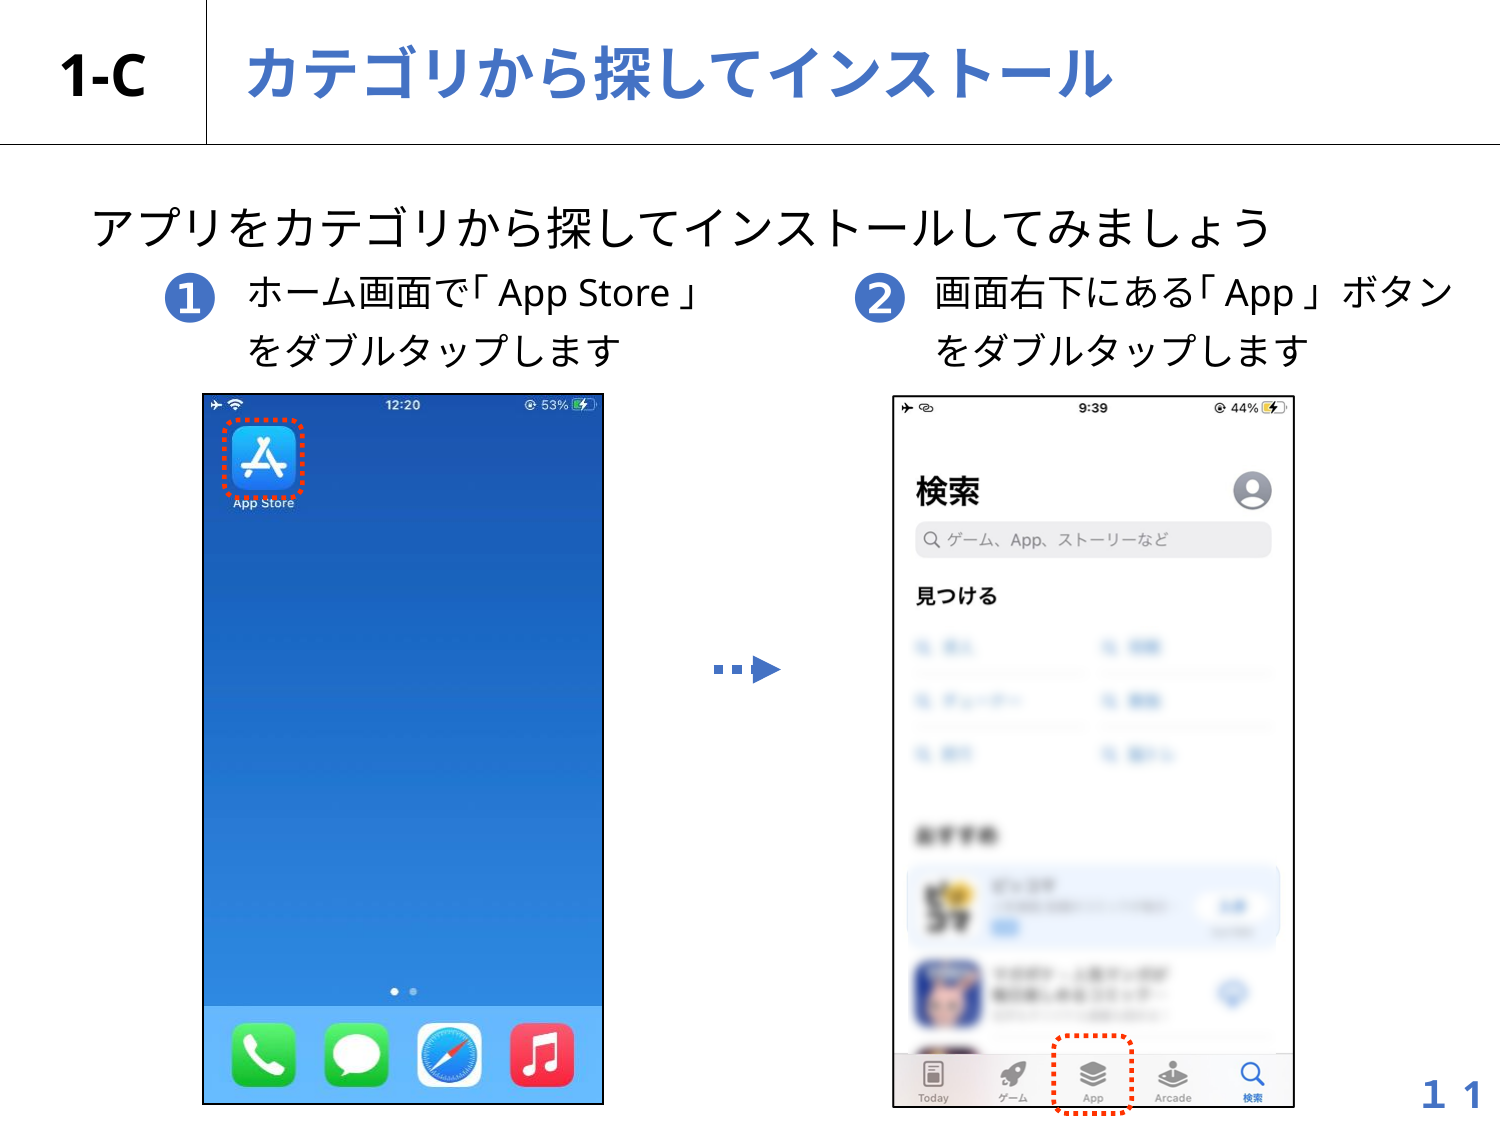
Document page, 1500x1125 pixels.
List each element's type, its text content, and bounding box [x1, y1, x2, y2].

text_box １1 [1399, 1063, 1500, 1123]
text_box ホーム画面で｢App Store｣をダブルタップします [231, 271, 731, 381]
text_box 画面右下にある｢App」ボタンをダブルタップします [919, 248, 1500, 380]
text_box 1-C [0, 0, 207, 147]
picture [203, 394, 603, 1104]
text_box [1055, 1109, 1130, 1115]
text_box ❶ [145, 271, 223, 343]
title カテゴリから探してインストール [228, 36, 1472, 116]
text_box アプリをカテゴリから探してインストールしてみましょう [74, 175, 1426, 271]
text_box ❷ [835, 271, 919, 343]
picture [892, 395, 1295, 1109]
